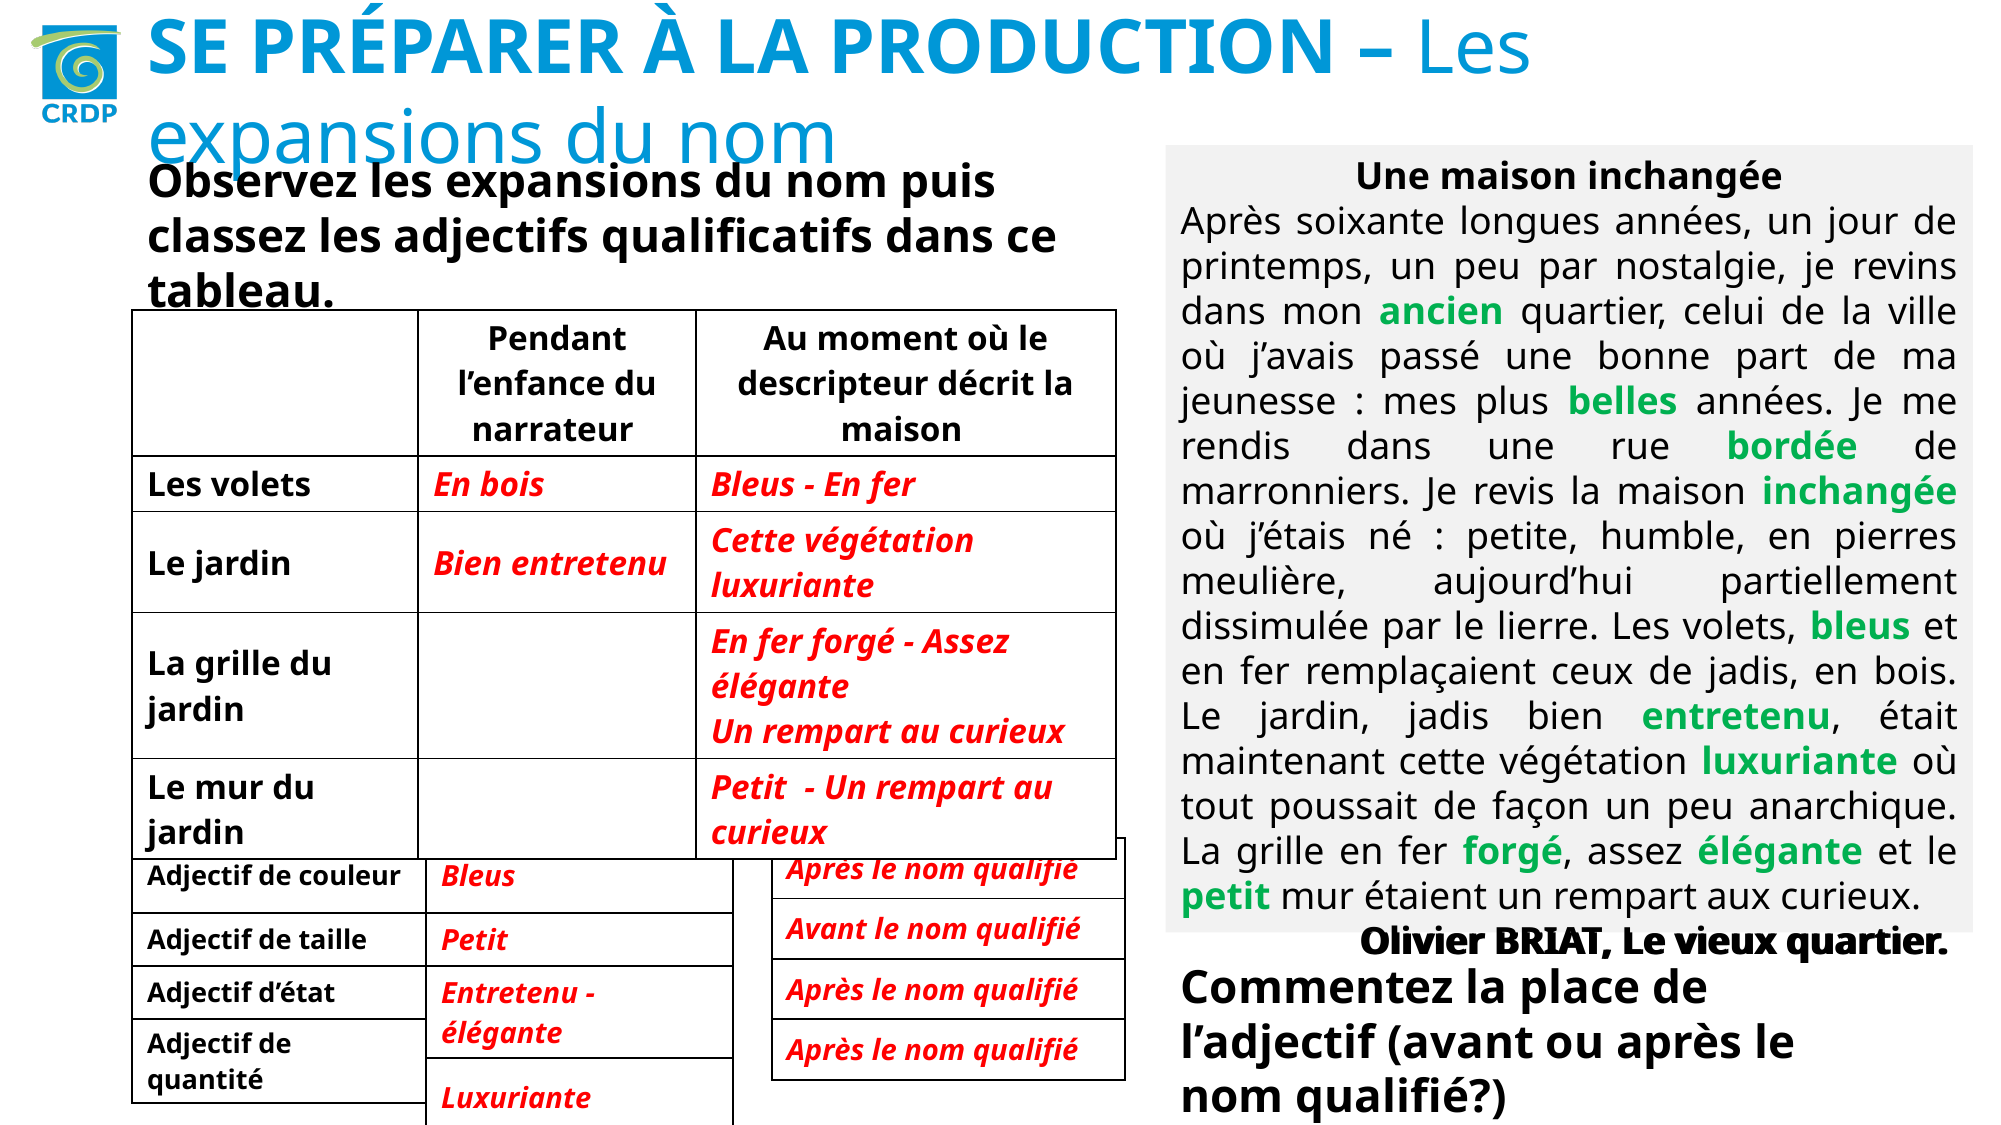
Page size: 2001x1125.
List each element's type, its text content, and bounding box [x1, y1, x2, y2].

table_cell Adjectif de quantité [133, 1020, 425, 1102]
table_cell Après le nom qualifié [773, 1020, 1124, 1079]
text_box SE PRÉPARER À LA PRODUCTION – Les expansions du nom [131, 41, 1892, 135]
table_cell Cette végétation luxuriante [697, 512, 1115, 612]
table_cell [419, 759, 695, 858]
table_cell Petit - Un rempart au curieux [697, 759, 1115, 858]
table_cell Petit [427, 914, 732, 965]
table_cell La grille du jardin [133, 613, 417, 758]
table_cell Adjectif d’état [133, 967, 425, 1018]
picture [86, 108, 94, 118]
text_box Commentez la place de l’adjectif (avant ou après le nom qualifié?) [1165, 949, 1856, 1125]
table_cell Luxuriante [427, 1059, 732, 1125]
table_cell En bois [419, 457, 695, 511]
table_cell Entretenu - élégante [427, 967, 732, 1057]
table_cell Après le nom qualifié [773, 960, 1124, 1018]
picture [31, 25, 121, 123]
table_cell Le mur du jardin [133, 759, 417, 858]
text_box Une maison inchangée Après soixante longues années, un jour de printemps, un peu par nostalgie, je revins dans mon ancien quartier, celui de la ville où j’avais passé une bonne part de ma jeunesse : mes plus belles années. Je me rendis dans une rue bordée de marronniers. Je revis la maison inchangée où j’étais né : petite, humble, en pierres meulière, aujourd’hui partiellement dissimulée par le lierre. Les volets, bleus et en fer remplaçaient ceux de jadis, en bois. Le jardin, jadis bien entretenu, était maintenant cette végétation luxuriante où tout poussait de façon un peu anarchique. La grille en fer forgé, assez élégante et le petit mur étaient un rempart aux curieux. Olivier BRIAT, Le vieux quartier. [1165, 145, 1973, 933]
table_cell En fer forgé - Assez élégante Un rempart au curieux [697, 613, 1115, 758]
text_box Observez les expansions du nom puis classez les adjectifs qualificatifs dans ce tableau. [132, 170, 1137, 298]
table_cell Avant le nom qualifié [773, 899, 1124, 958]
table_header Après le nom qualifié [773, 839, 1124, 898]
table_header Pendant l’enfance du narrateur [419, 311, 695, 455]
table_cell [419, 613, 695, 758]
table_cell Les volets [133, 457, 417, 511]
table_cell Le jardin [133, 512, 417, 612]
table_header Adjectif de couleur [133, 860, 425, 912]
table_cell Bleus - En fer [697, 457, 1115, 511]
table_cell Adjectif de taille [133, 914, 425, 965]
table_header [133, 311, 417, 455]
table_cell Bien entretenu [419, 512, 695, 612]
table_header Au moment où le descripteur décrit la maison [697, 311, 1115, 455]
table_header Bleus [427, 860, 732, 912]
